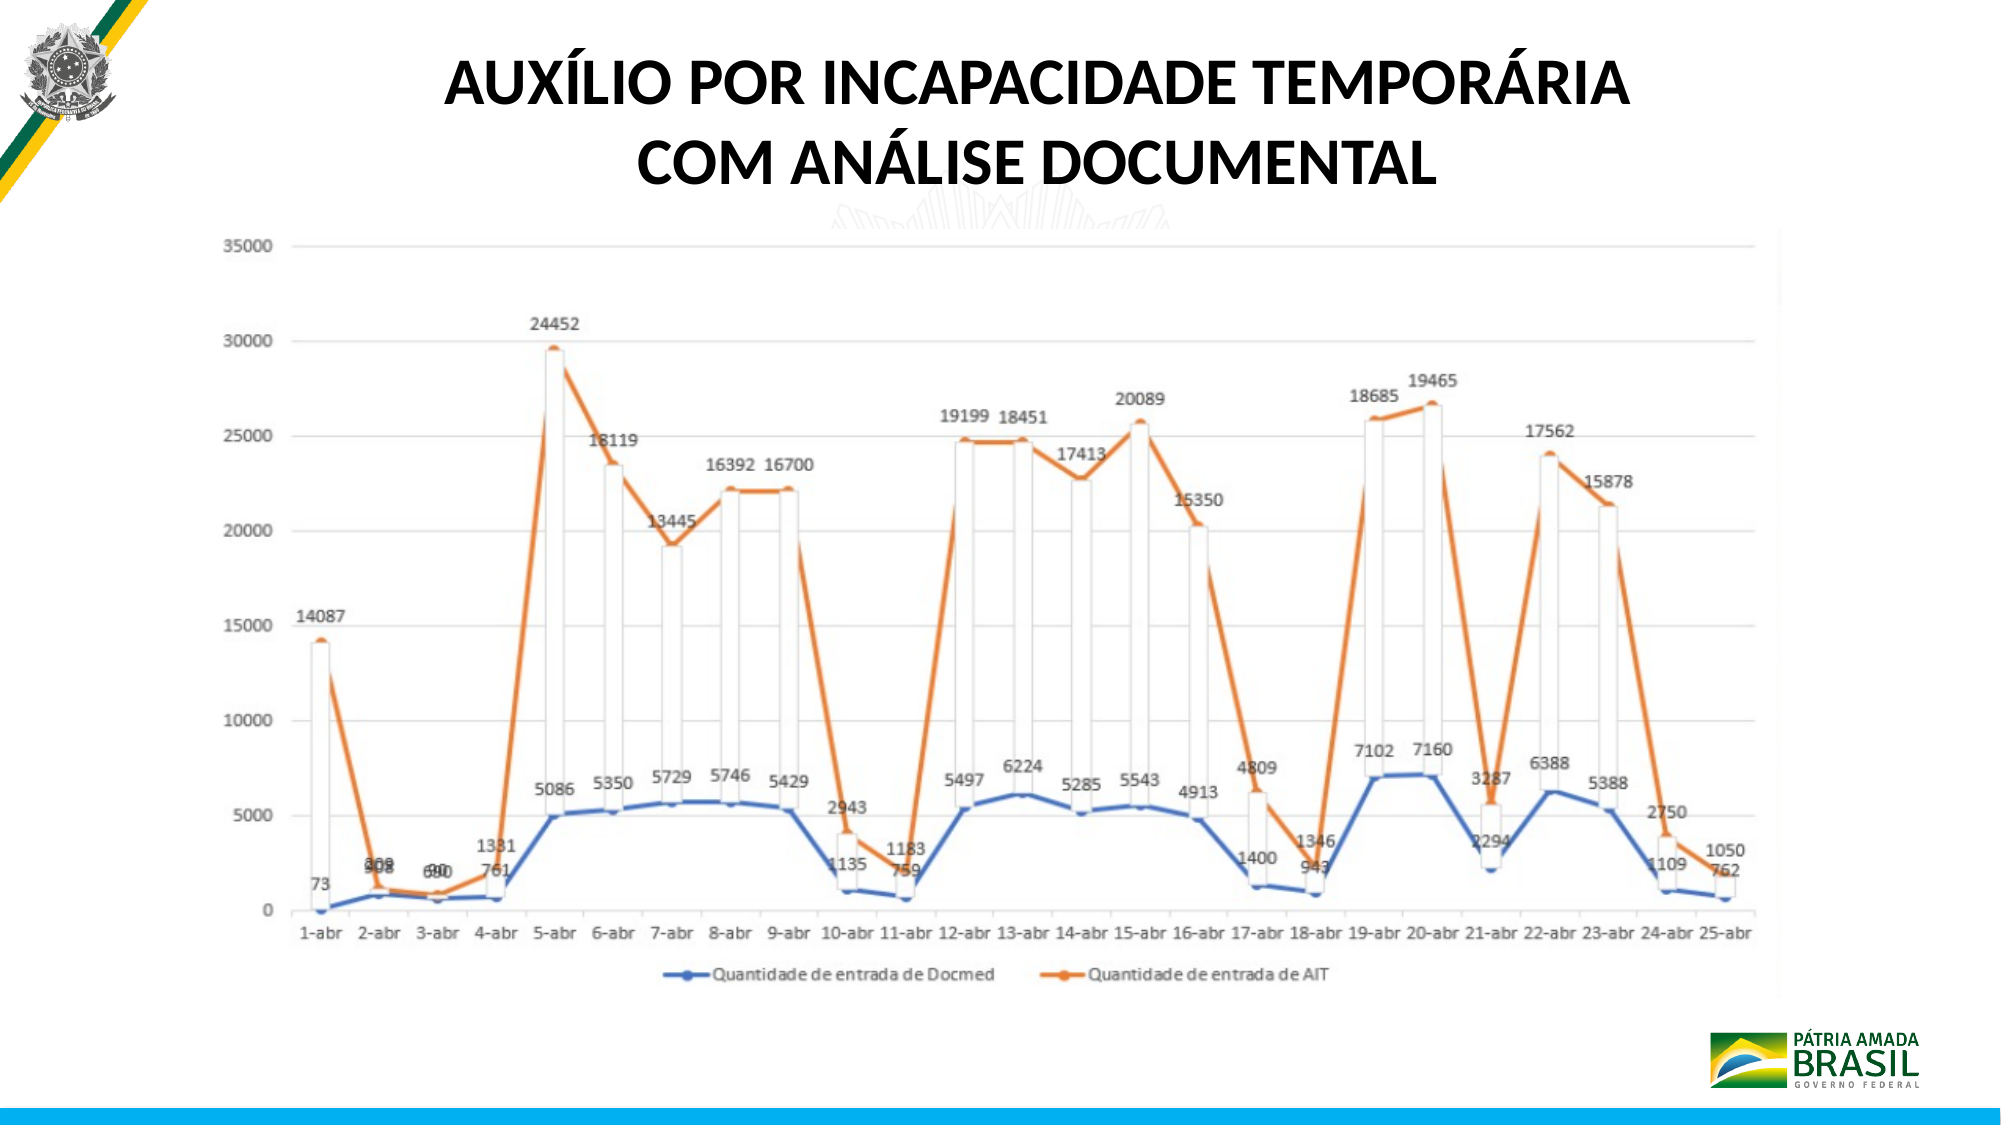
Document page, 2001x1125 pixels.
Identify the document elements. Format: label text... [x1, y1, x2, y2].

picture [0, 0, 2000, 1107]
text_box AUXÍLIO POR INCAPACIDADE TEMPORÁRIA COM ANÁLISE DOCUMENTAL [175, 30, 1901, 206]
